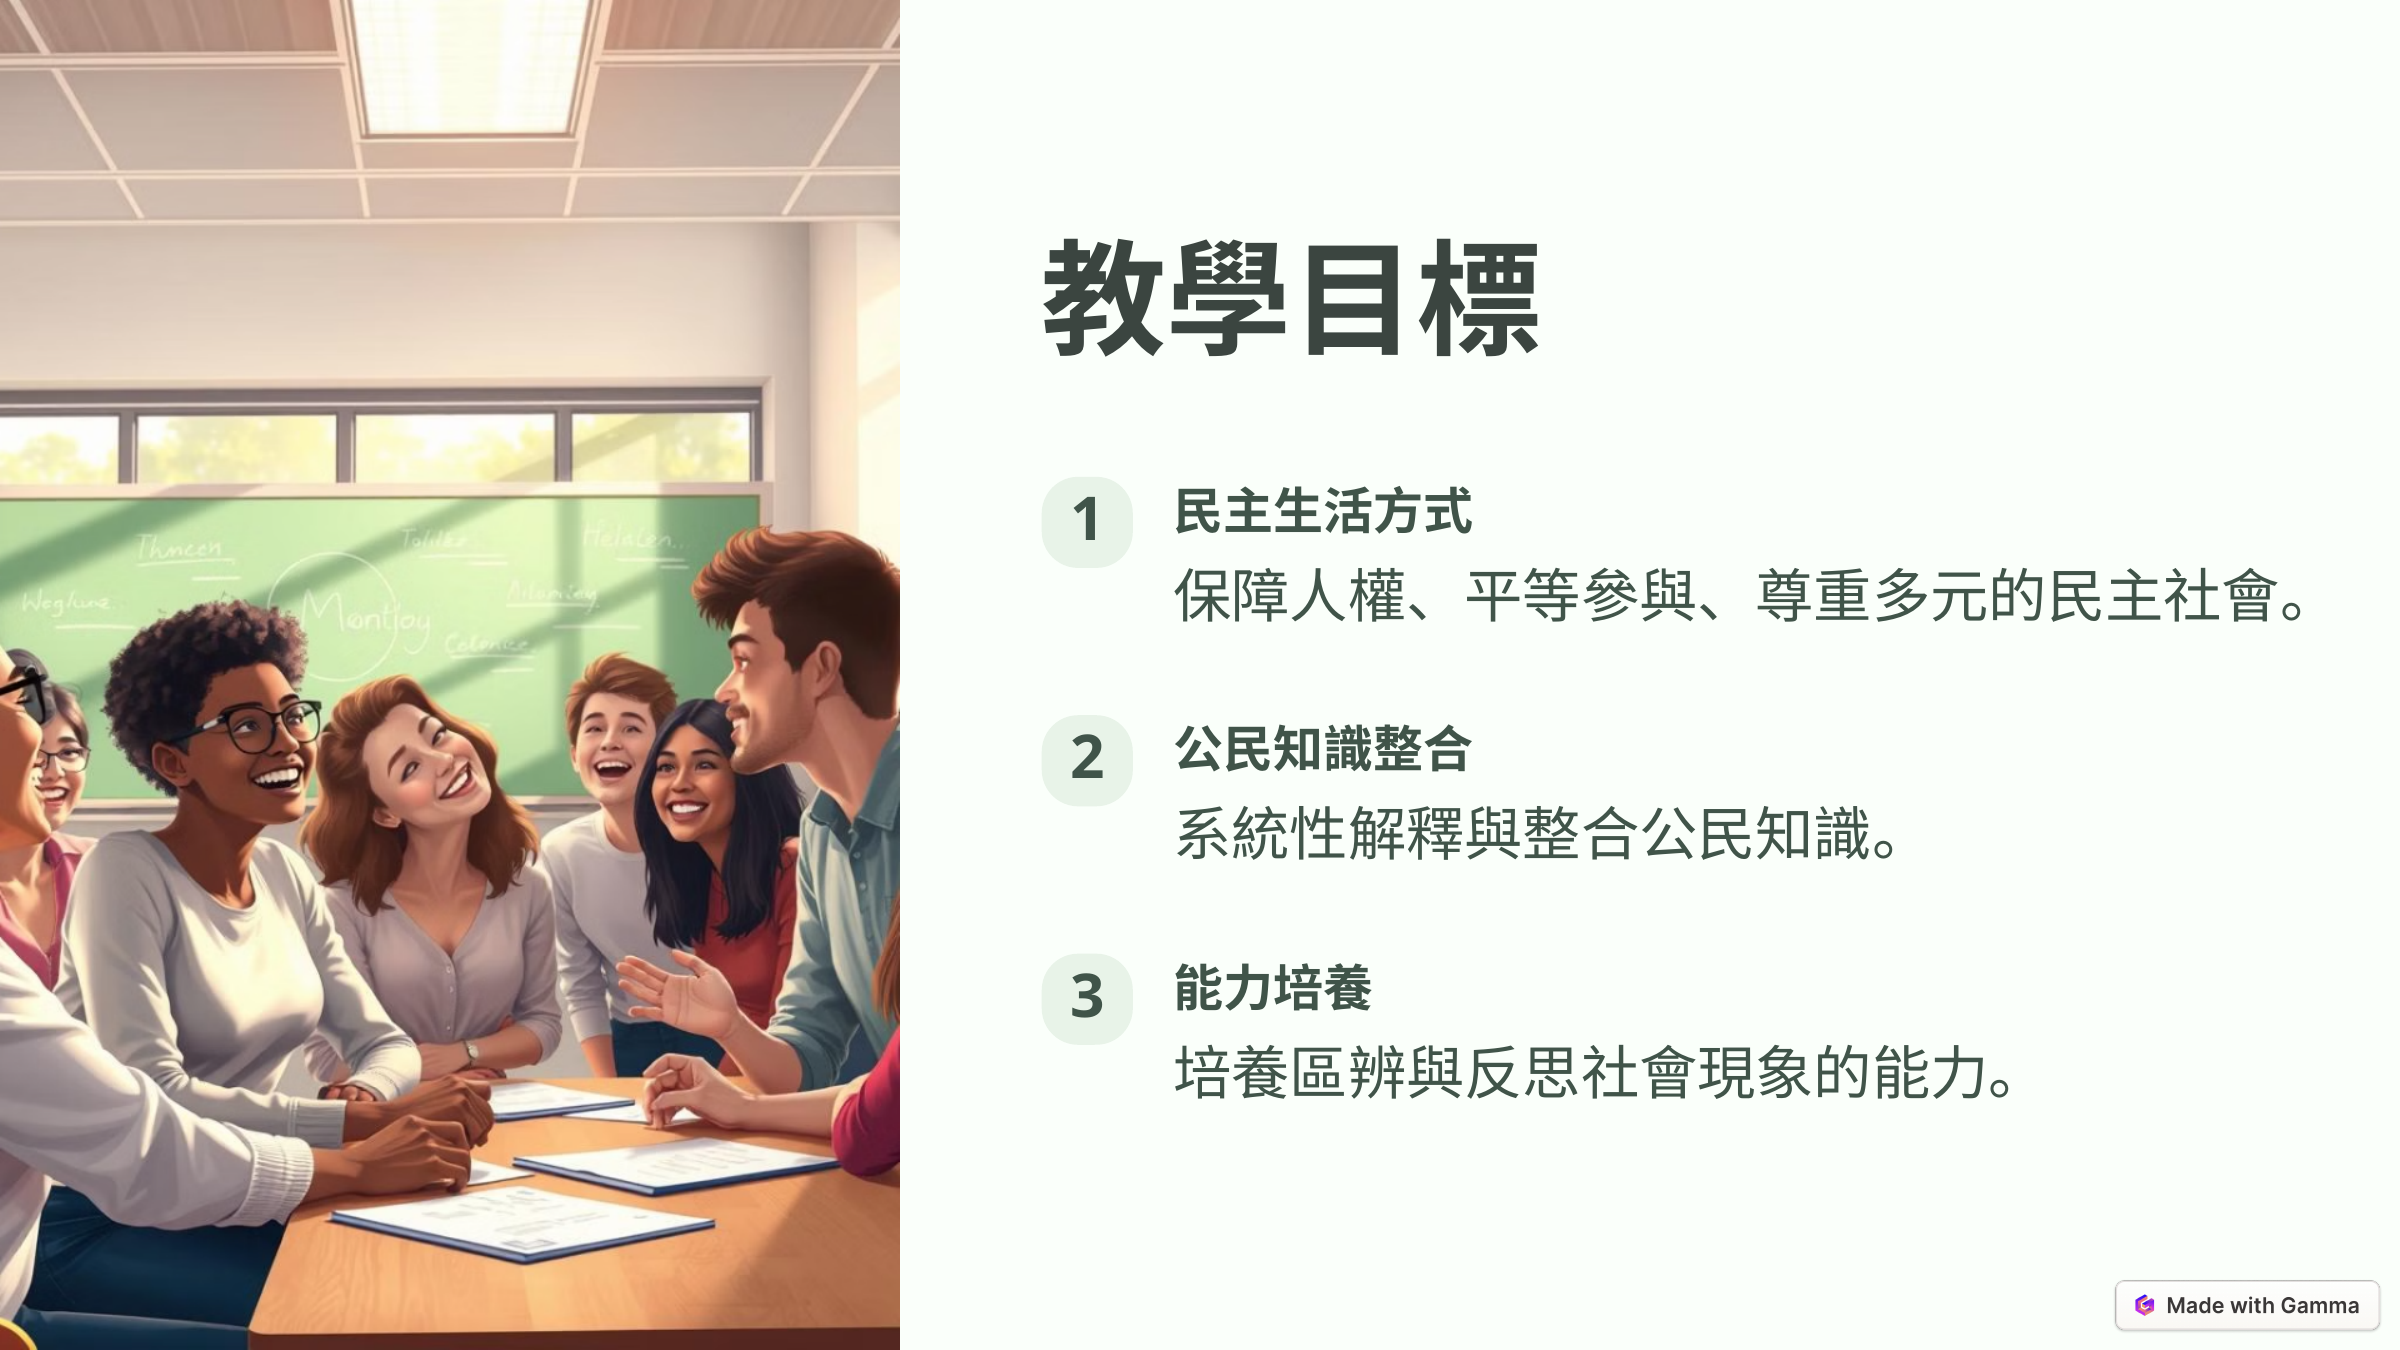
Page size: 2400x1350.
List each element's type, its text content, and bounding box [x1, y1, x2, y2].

text_box 系統性解釋與整合公民知識。 [1173, 802, 2259, 868]
text_box 2 [1067, 730, 1107, 792]
text_box 保障人權、平等參與、尊重多元的民主社會。 [1173, 564, 2259, 630]
picture [2106, 1271, 2389, 1339]
text_box 培養區辨與反思社會現象的能力。 [1173, 1041, 2259, 1106]
text_box [1041, 715, 1133, 807]
text_box [1041, 476, 1133, 568]
text_box 公民知識整合 [1173, 715, 1680, 779]
text_box 1 [1072, 491, 1103, 553]
picture [0, 0, 900, 1350]
text_box 3 [1068, 968, 1106, 1030]
text_box 民主生活方式 [1173, 476, 1680, 540]
text_box 能力培養 [1173, 953, 1680, 1017]
text_box 教學目標 [1041, 243, 2055, 371]
text_box [1041, 953, 1133, 1045]
